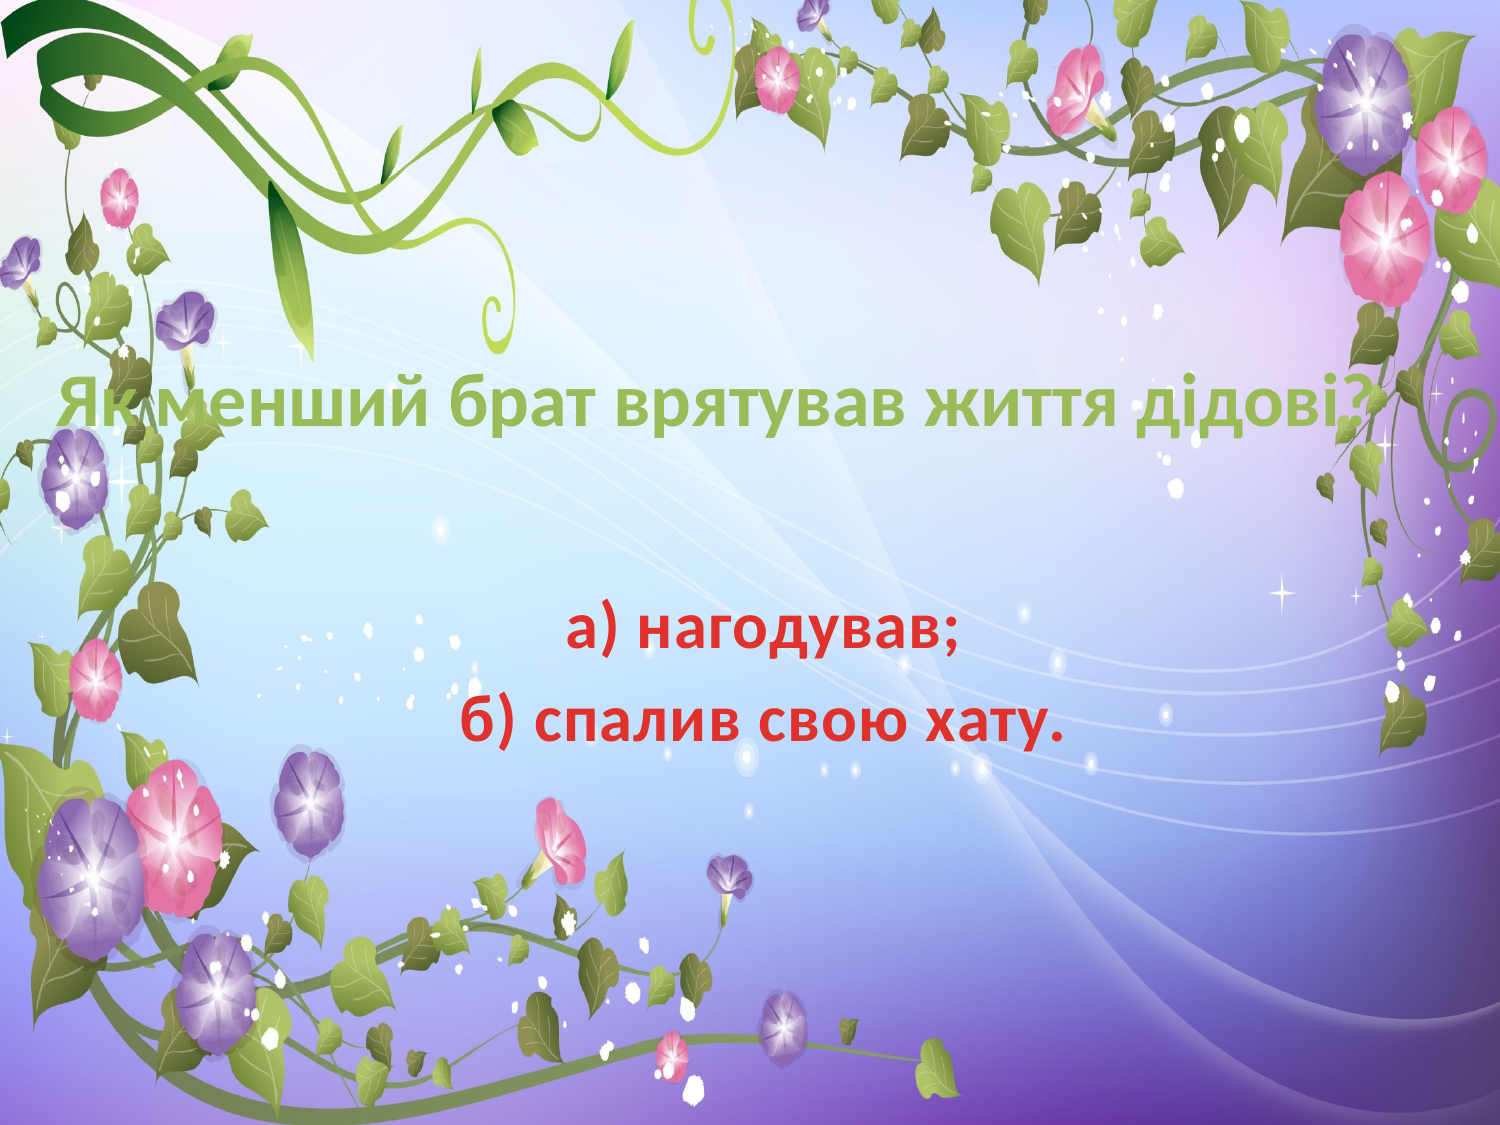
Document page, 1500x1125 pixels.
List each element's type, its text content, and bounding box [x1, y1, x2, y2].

list а) нагодував; б) спалив свою хату. [88, 574, 1439, 1125]
title Як менший брат врятував життя дідові? [41, 302, 1392, 491]
picture [0, 0, 1500, 1125]
